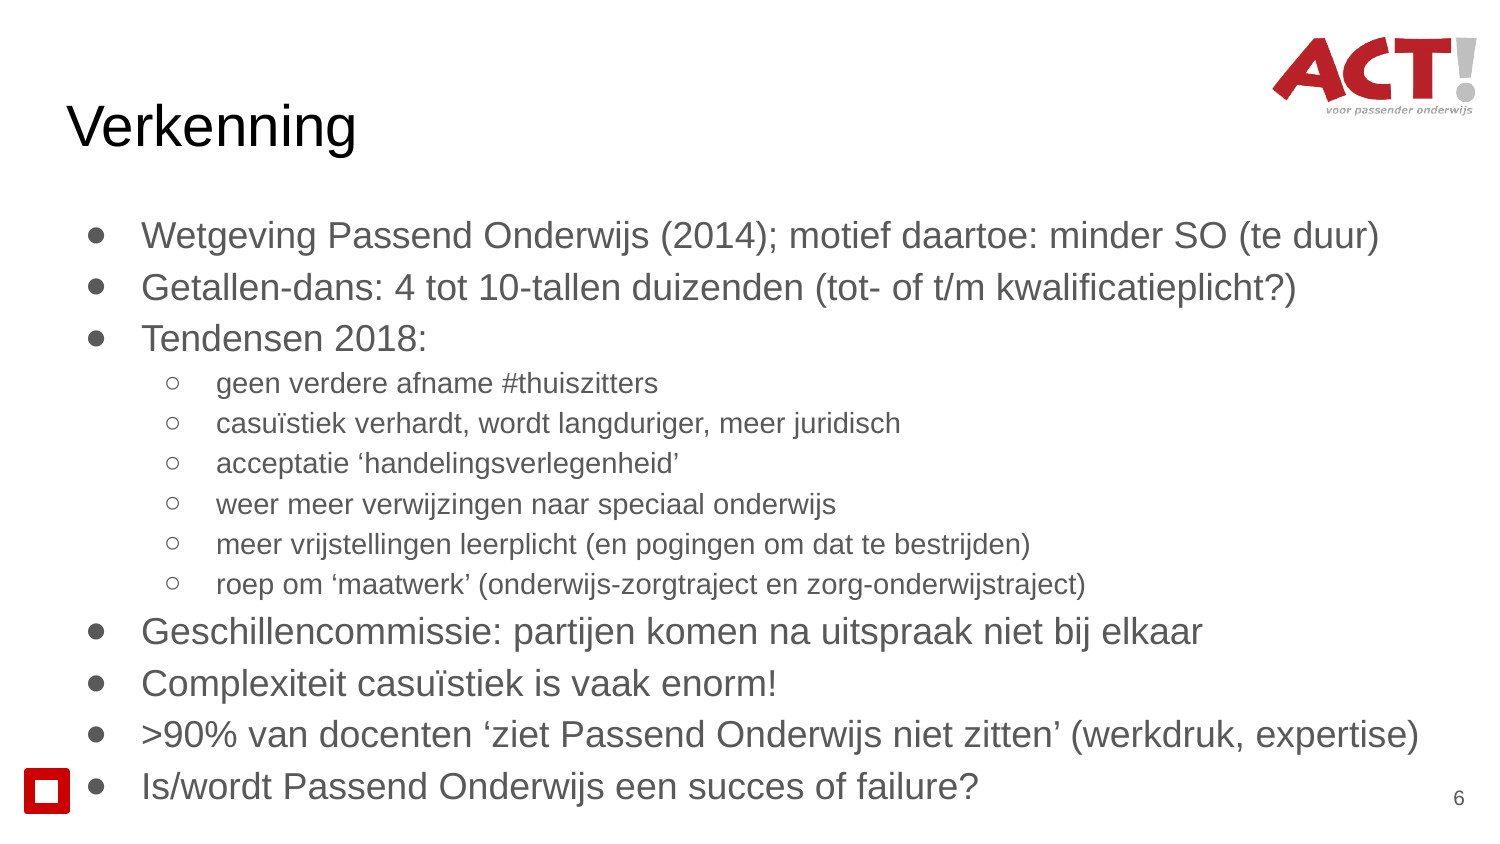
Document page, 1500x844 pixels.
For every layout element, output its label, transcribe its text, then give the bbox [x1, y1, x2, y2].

picture [1268, 21, 1480, 116]
slide_number 6 [1389, 764, 1480, 830]
list Wetgeving Passend Onderwijs (2014); motief daartoe: minder SO (te duur) Getallen-dans: 4 tot 10-tallen duizenden (tot- of t/m kwalificatieplicht?) Tendensen 2018: geen verdere afname #thuiszitters casuïstiek verhardt, wordt langduriger, meer juridisch acceptatie ‘handelingsverlegenheid’ weer meer verwijzingen naar speciaal onderwijs meer vrijstellingen leerplicht (en pogingen om dat te bestrijden) roep om ‘maatwerk’ (onderwijs-zorgtraject en zorg-onderwijstraject) Geschillencommissie: partijen komen na uitspraak niet bij elkaar Complexiteit casuïstiek is vaak enorm! >90% van docenten ‘ziet Passend Onderwijs niet zitten’ (werkdruk, expertise) Is/wordt Passend Onderwijs een succes of failure? [51, 189, 1449, 750]
title Verkenning [51, 72, 1449, 167]
